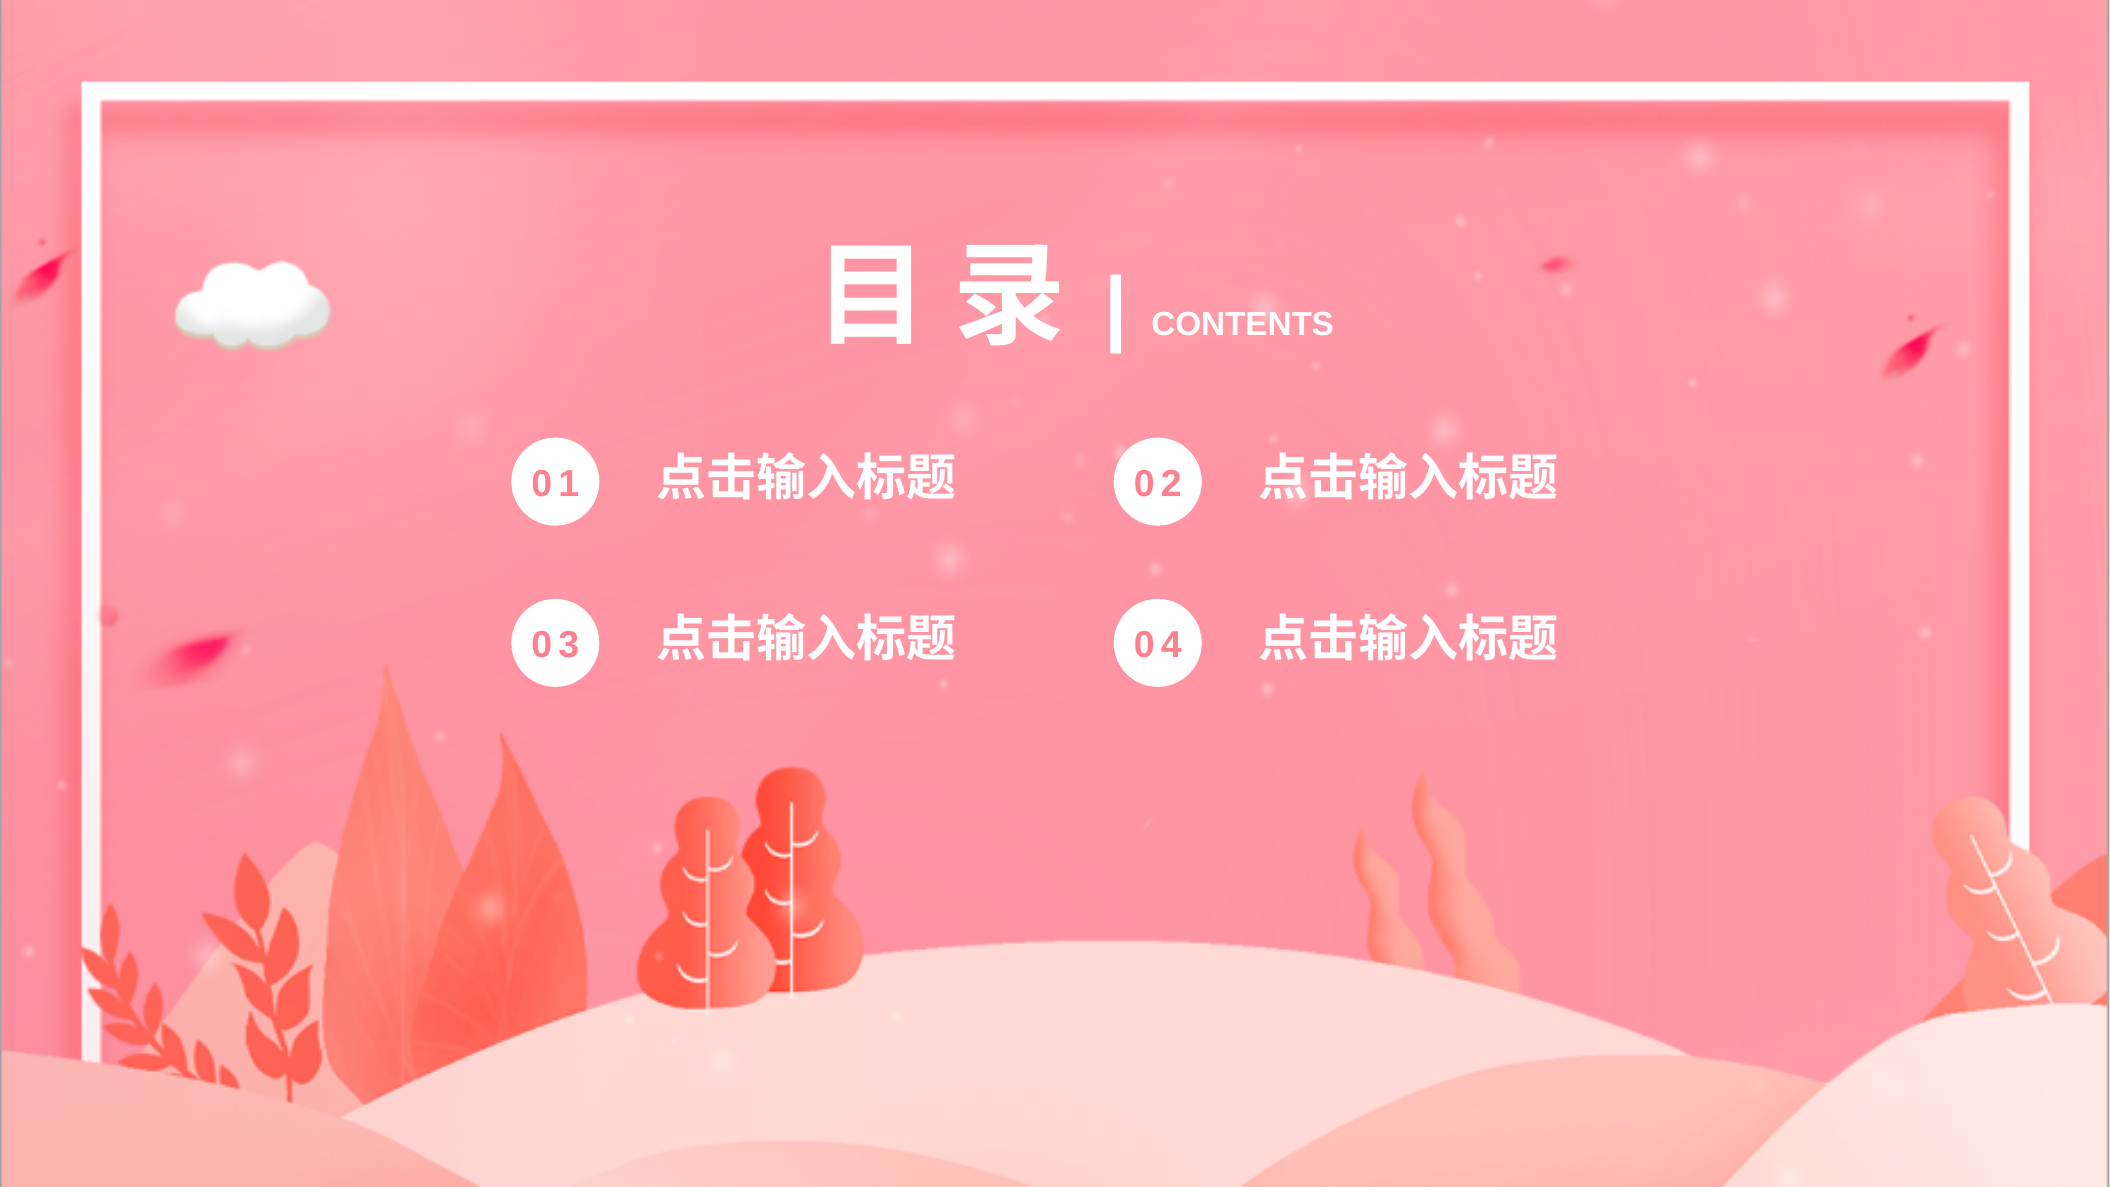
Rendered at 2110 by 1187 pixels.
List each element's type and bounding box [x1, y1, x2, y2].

picture [0, 0, 2110, 1187]
text_box [1113, 437, 1576, 526]
text_box [511, 437, 973, 526]
text_box [511, 598, 973, 687]
text_box [1113, 598, 1576, 687]
